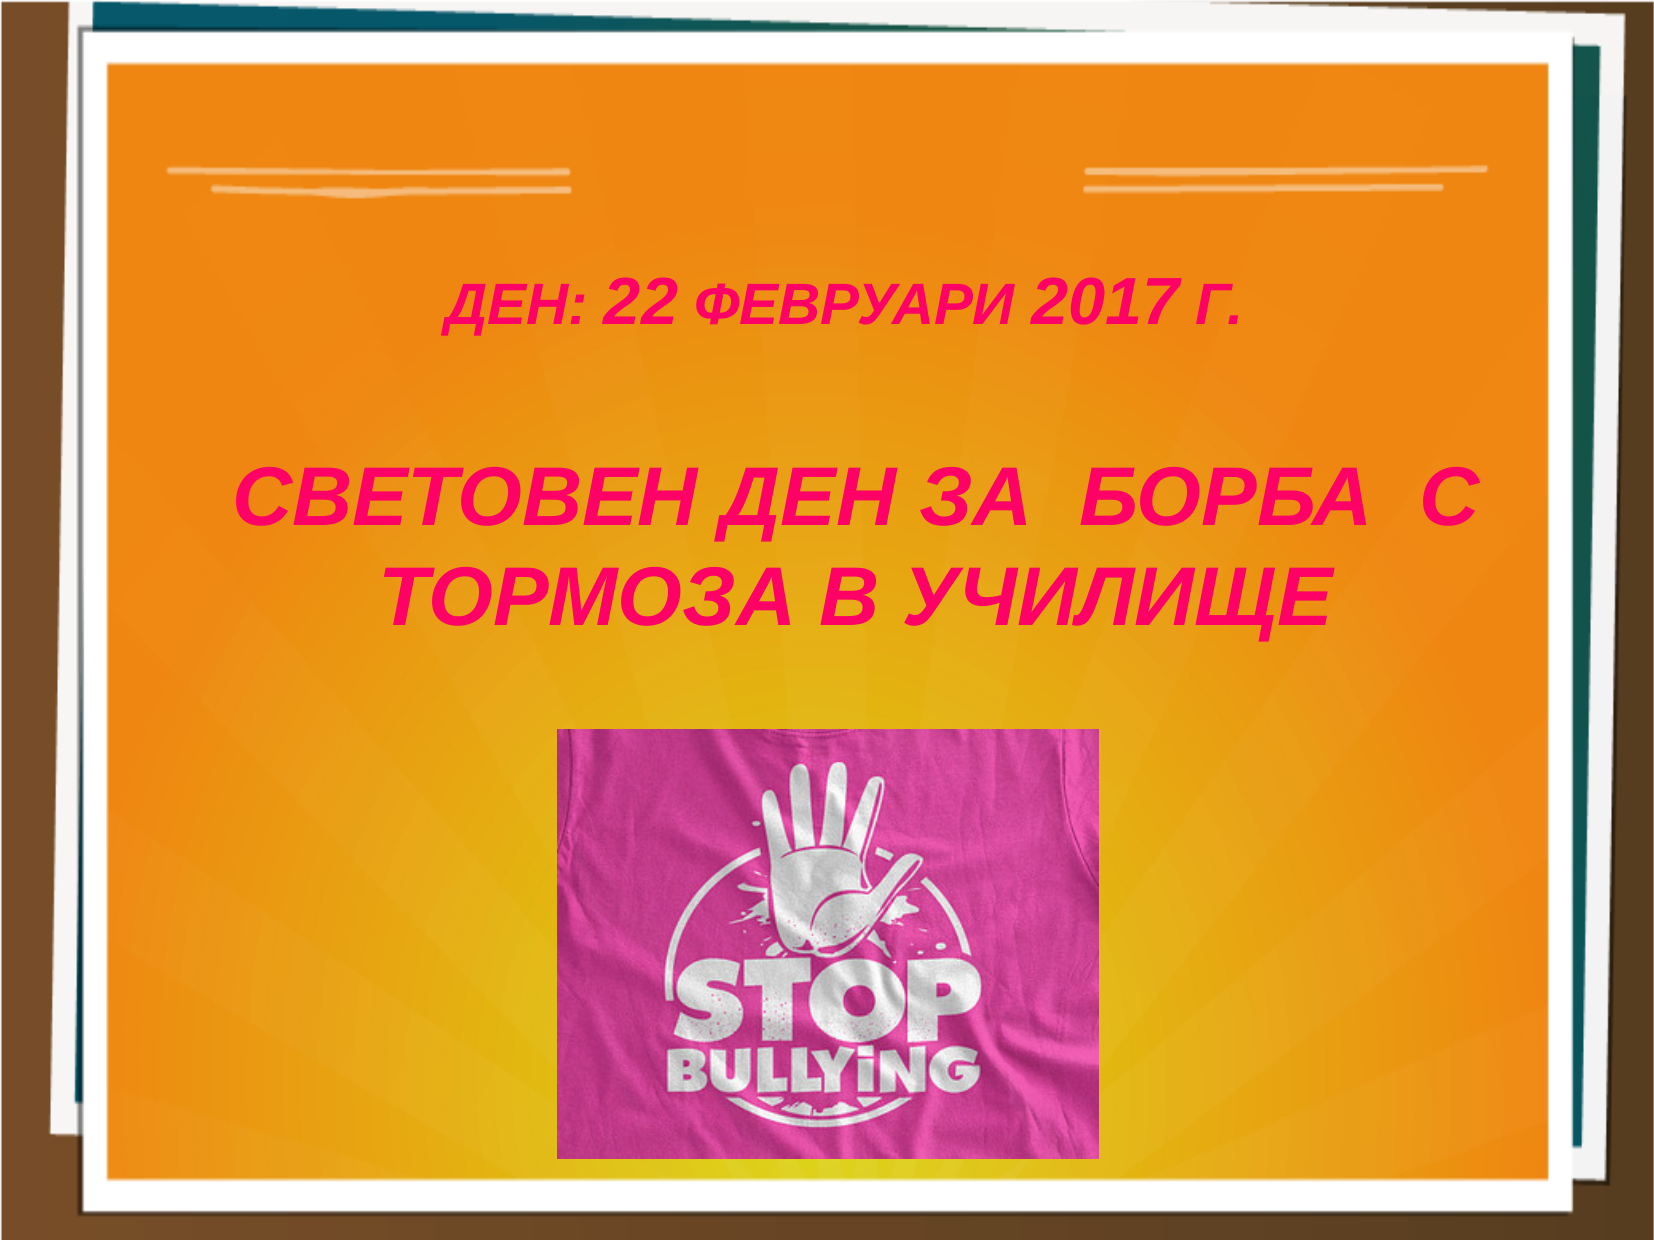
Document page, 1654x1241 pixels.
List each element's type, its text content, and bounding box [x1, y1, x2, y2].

text_box СВЕТОВЕН ДЕН ЗА БОРБА С ТОРМОЗА В УЧИЛИЩЕ [212, 389, 1500, 591]
text_box ДЕН: 22 ФЕВРУАРИ 2017 Г. [425, 251, 1264, 331]
picture [0, 0, 1654, 1240]
